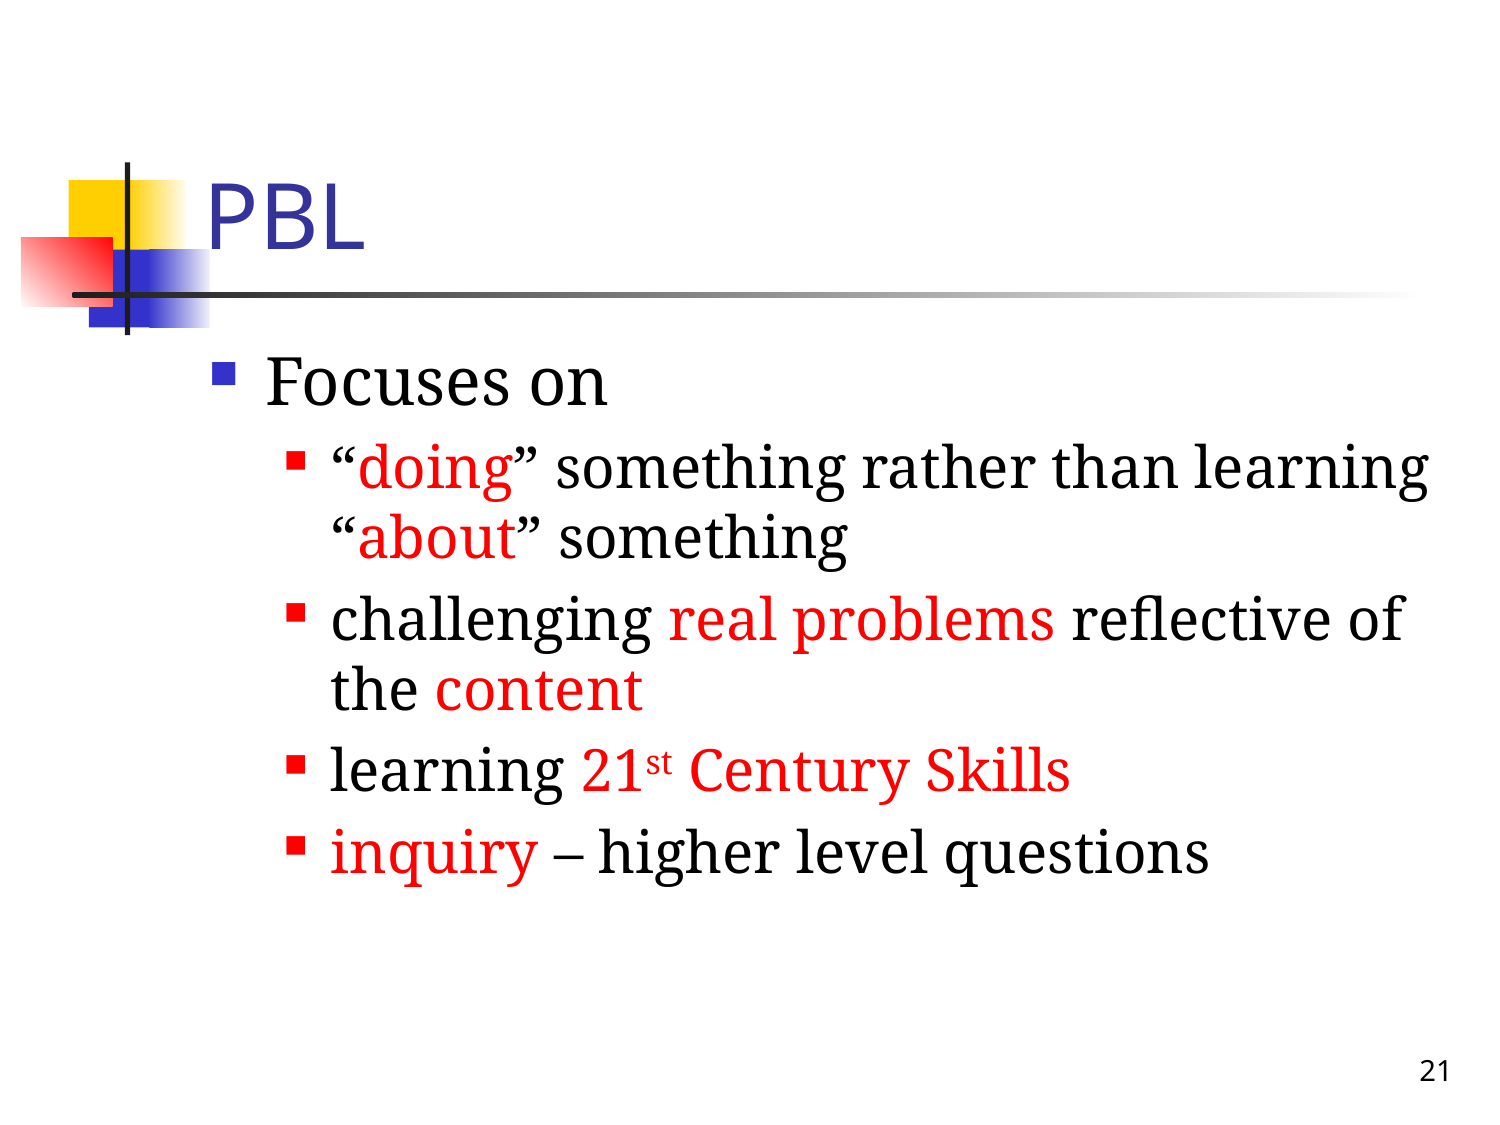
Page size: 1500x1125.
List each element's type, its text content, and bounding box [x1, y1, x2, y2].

title PBL [188, 34, 1468, 276]
list Focuses on “doing” something rather than learning “about” something challenging real problems reflective of the content learning 21st Century Skills inquiry – higher level questions [193, 330, 1470, 1007]
slide_number 21 [1154, 1023, 1468, 1100]
